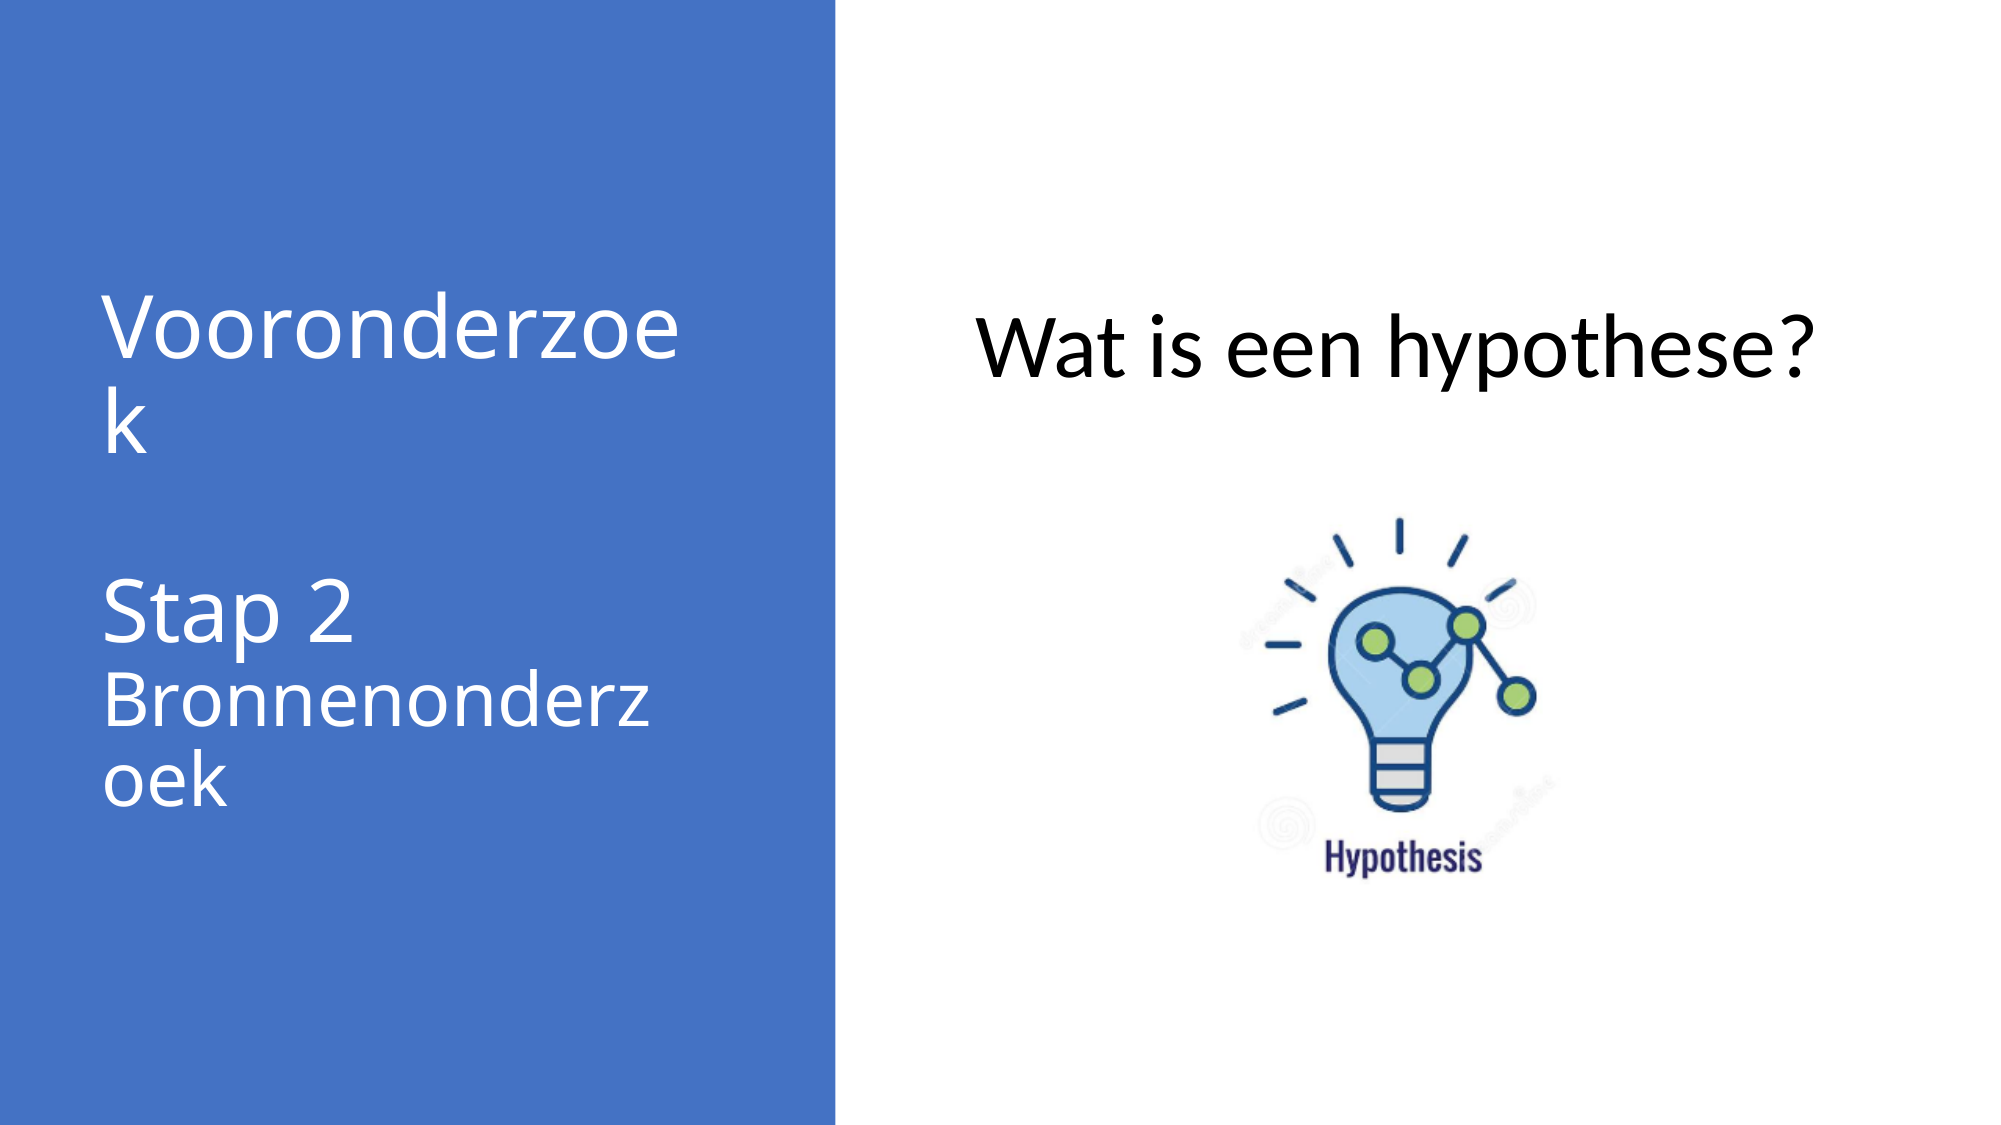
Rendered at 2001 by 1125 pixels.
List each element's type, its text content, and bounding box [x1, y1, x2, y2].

list Wat is een hypothese? [959, 290, 1929, 644]
title Vooronderzoek Stap 2 Bronnenonderzoek [86, 101, 711, 1005]
picture [1210, 481, 1615, 897]
text_box [0, 0, 836, 1125]
